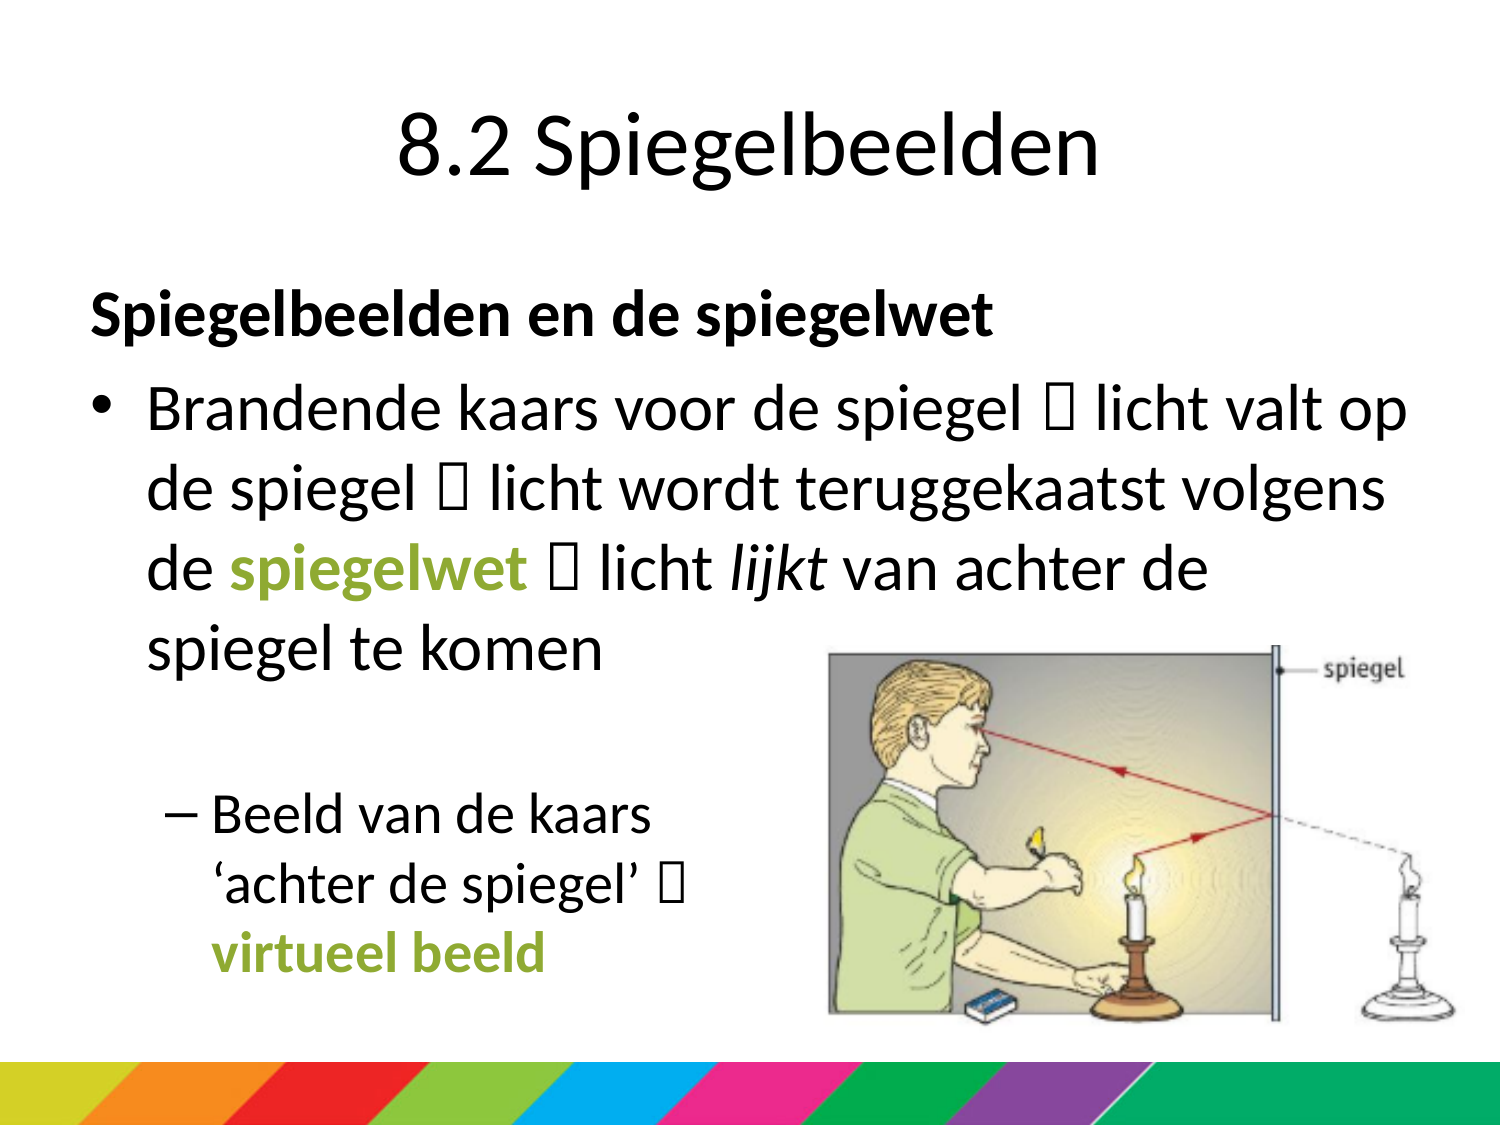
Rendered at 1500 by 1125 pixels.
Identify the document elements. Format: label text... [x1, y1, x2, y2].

list Spiegelbeelden en de spiegelwet Brandende kaars voor de spiegel  licht valt op de spiegel  licht wordt teruggekaatst volgens de spiegelwet  licht lijkt van achter de spiegel te komen Beeld van de kaars ‘achter de spiegel’  virtueel beeld [75, 262, 1425, 1005]
picture [0, 1062, 574, 1125]
picture [818, 644, 1465, 1036]
title 8.2 Spiegelbeelden [75, 45, 1425, 233]
picture [656, 1062, 1500, 1125]
